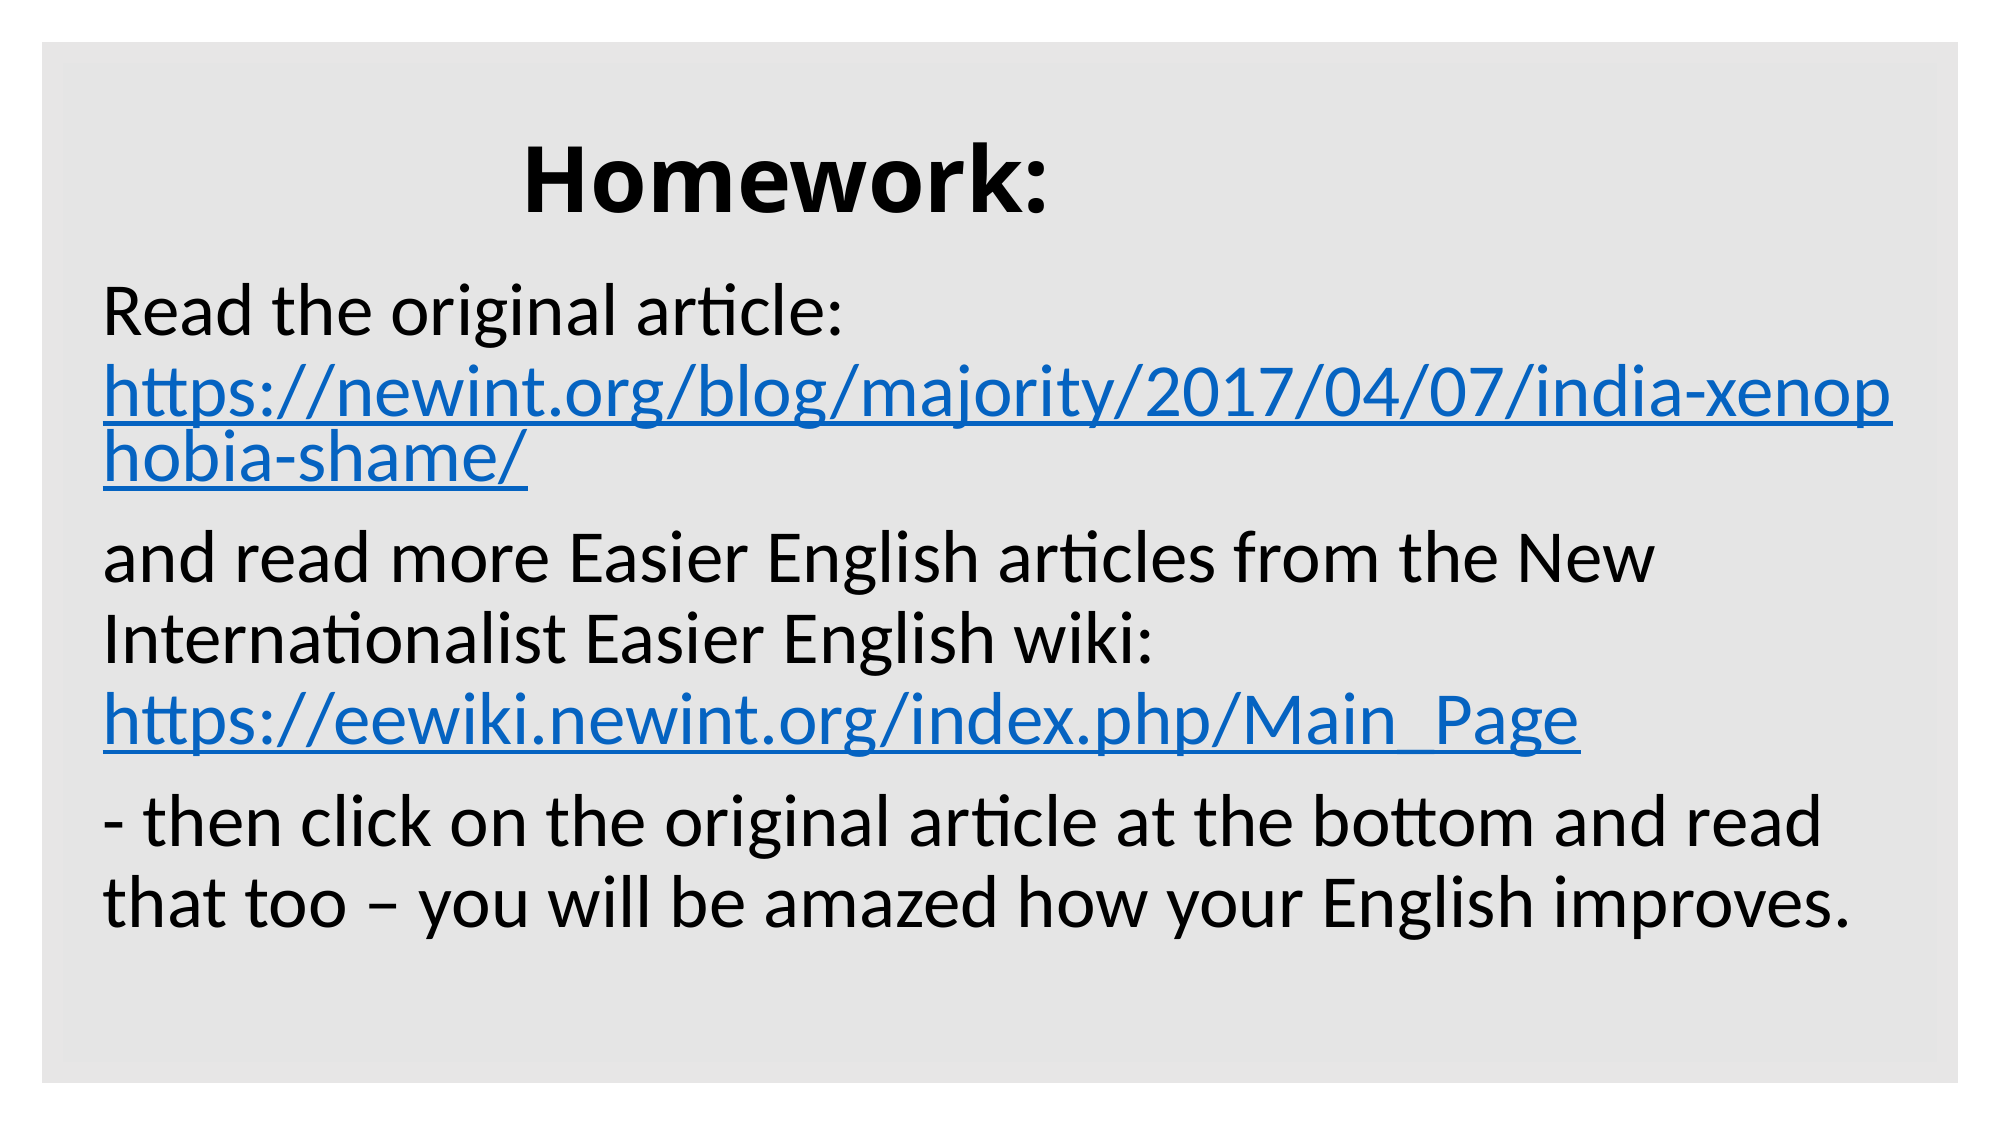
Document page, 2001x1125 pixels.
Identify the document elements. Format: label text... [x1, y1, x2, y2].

text_box [52, 51, 1948, 1073]
title Homework: [505, 103, 1069, 263]
list Read the original article: https://newint.org/blog/majority/2017/04/07/india-xenophobia-shame/ and read more Easier English articles from the New Internationalist Easier English wiki: https://eewiki.newint.org/index.php/Main_Page - then click on the original article at the bottom and read that too – you will be amazed how your English improves. [87, 263, 1916, 1046]
